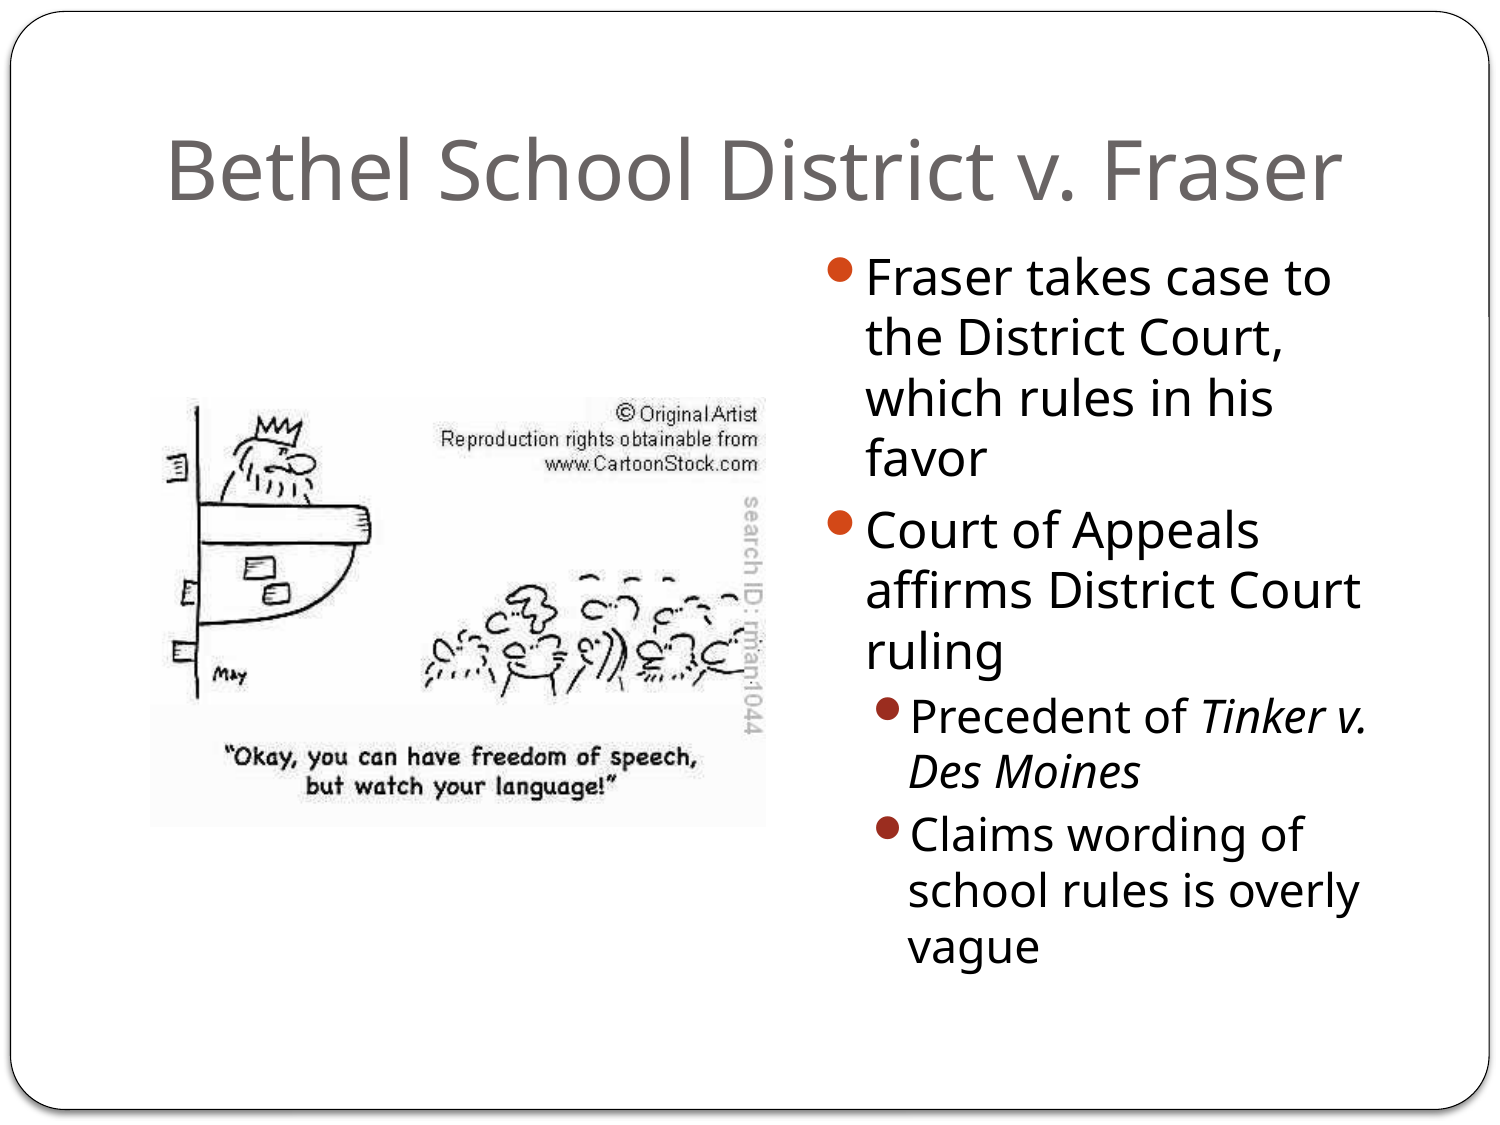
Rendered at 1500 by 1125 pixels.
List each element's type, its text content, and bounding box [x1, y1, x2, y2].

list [149, 397, 766, 828]
title Bethel School District v. Fraser [150, 45, 1425, 233]
list Fraser takes case to the District Court, which rules in his favor Court of Appeals affirms District Court ruling Precedent of Tinker v. Des Moines Claims wording of school rules is overly vague [809, 237, 1425, 988]
